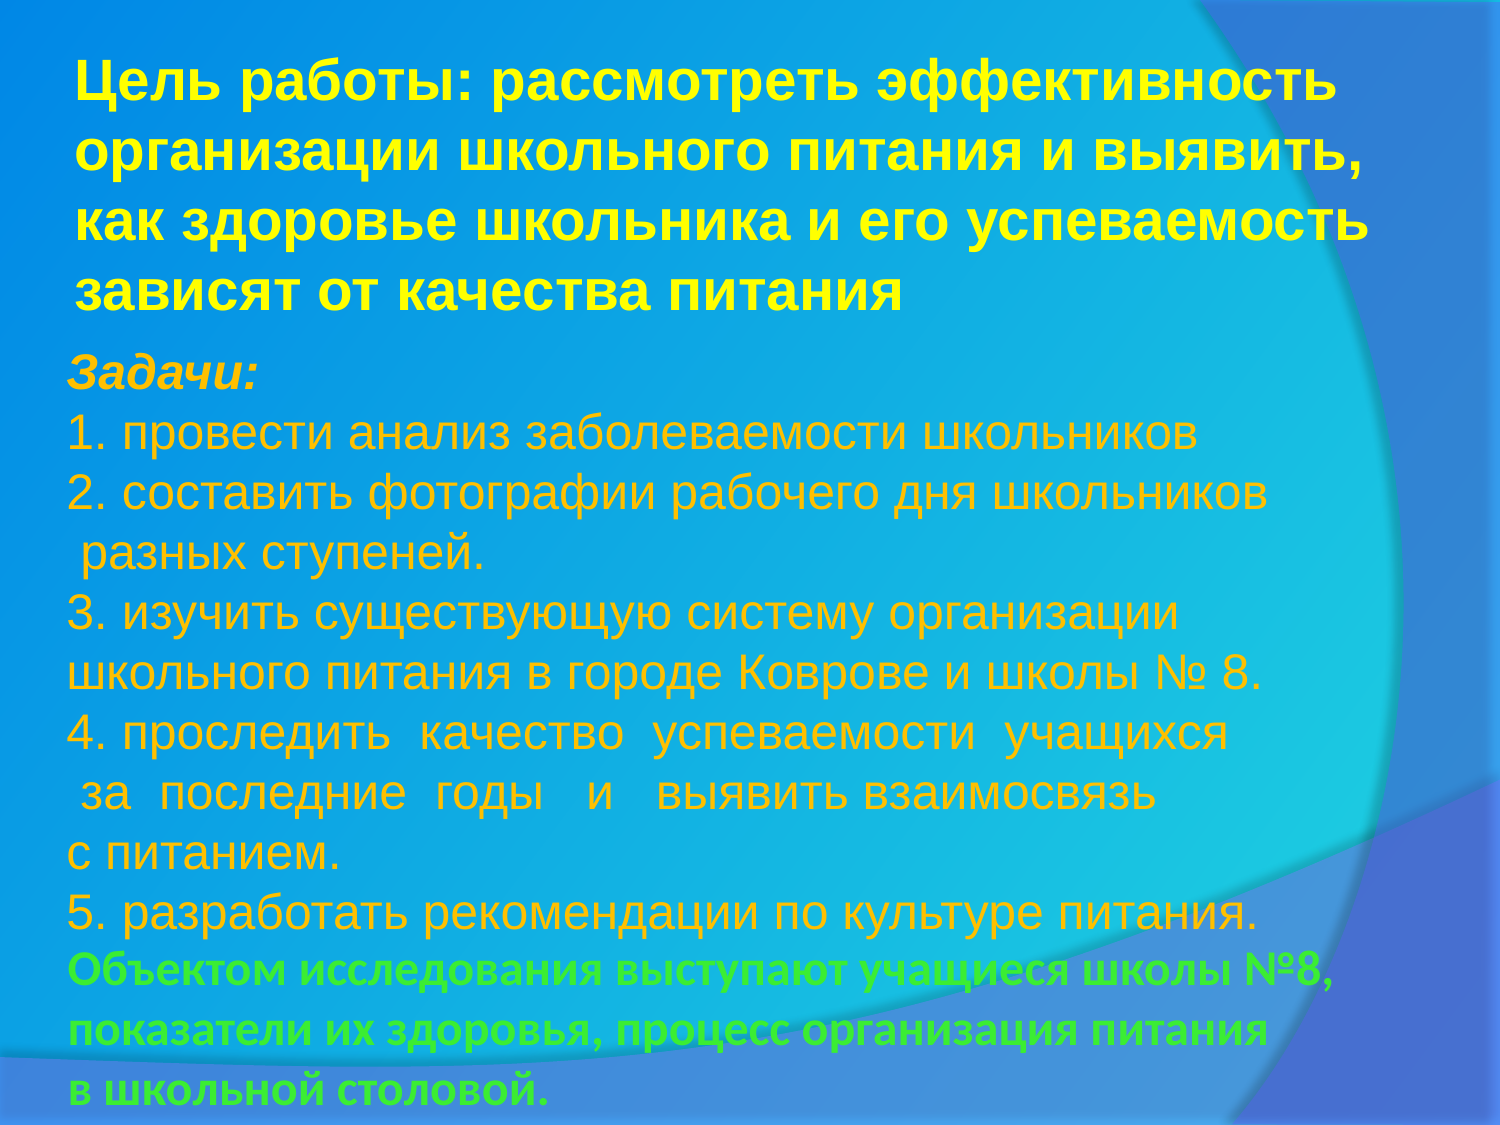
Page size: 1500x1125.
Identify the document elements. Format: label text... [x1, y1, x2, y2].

text_box Объектом исследования выступают учащиеся школы №8, показатели их здоровья, процесс организация питания в школьной столовой. [52, 928, 1362, 1123]
text_box Цель работы: рассмотреть эффективность организации школьного питания и выявить, как здоровье школьника и его успеваемость зависят от качества питания [59, 35, 1396, 330]
text_box Задачи: 1. провести анализ заболеваемости школьников 2. составить фотографии рабочего дня школьников разных ступеней. 3. изучить существующую систему организации школьного питания в городе Коврове и школы № 8. 4. проследить качество успеваемости учащихся за последние годы и выявить взаимосвязь с питанием. 5. разработать рекомендации по культуре питания. [51, 332, 1500, 1018]
